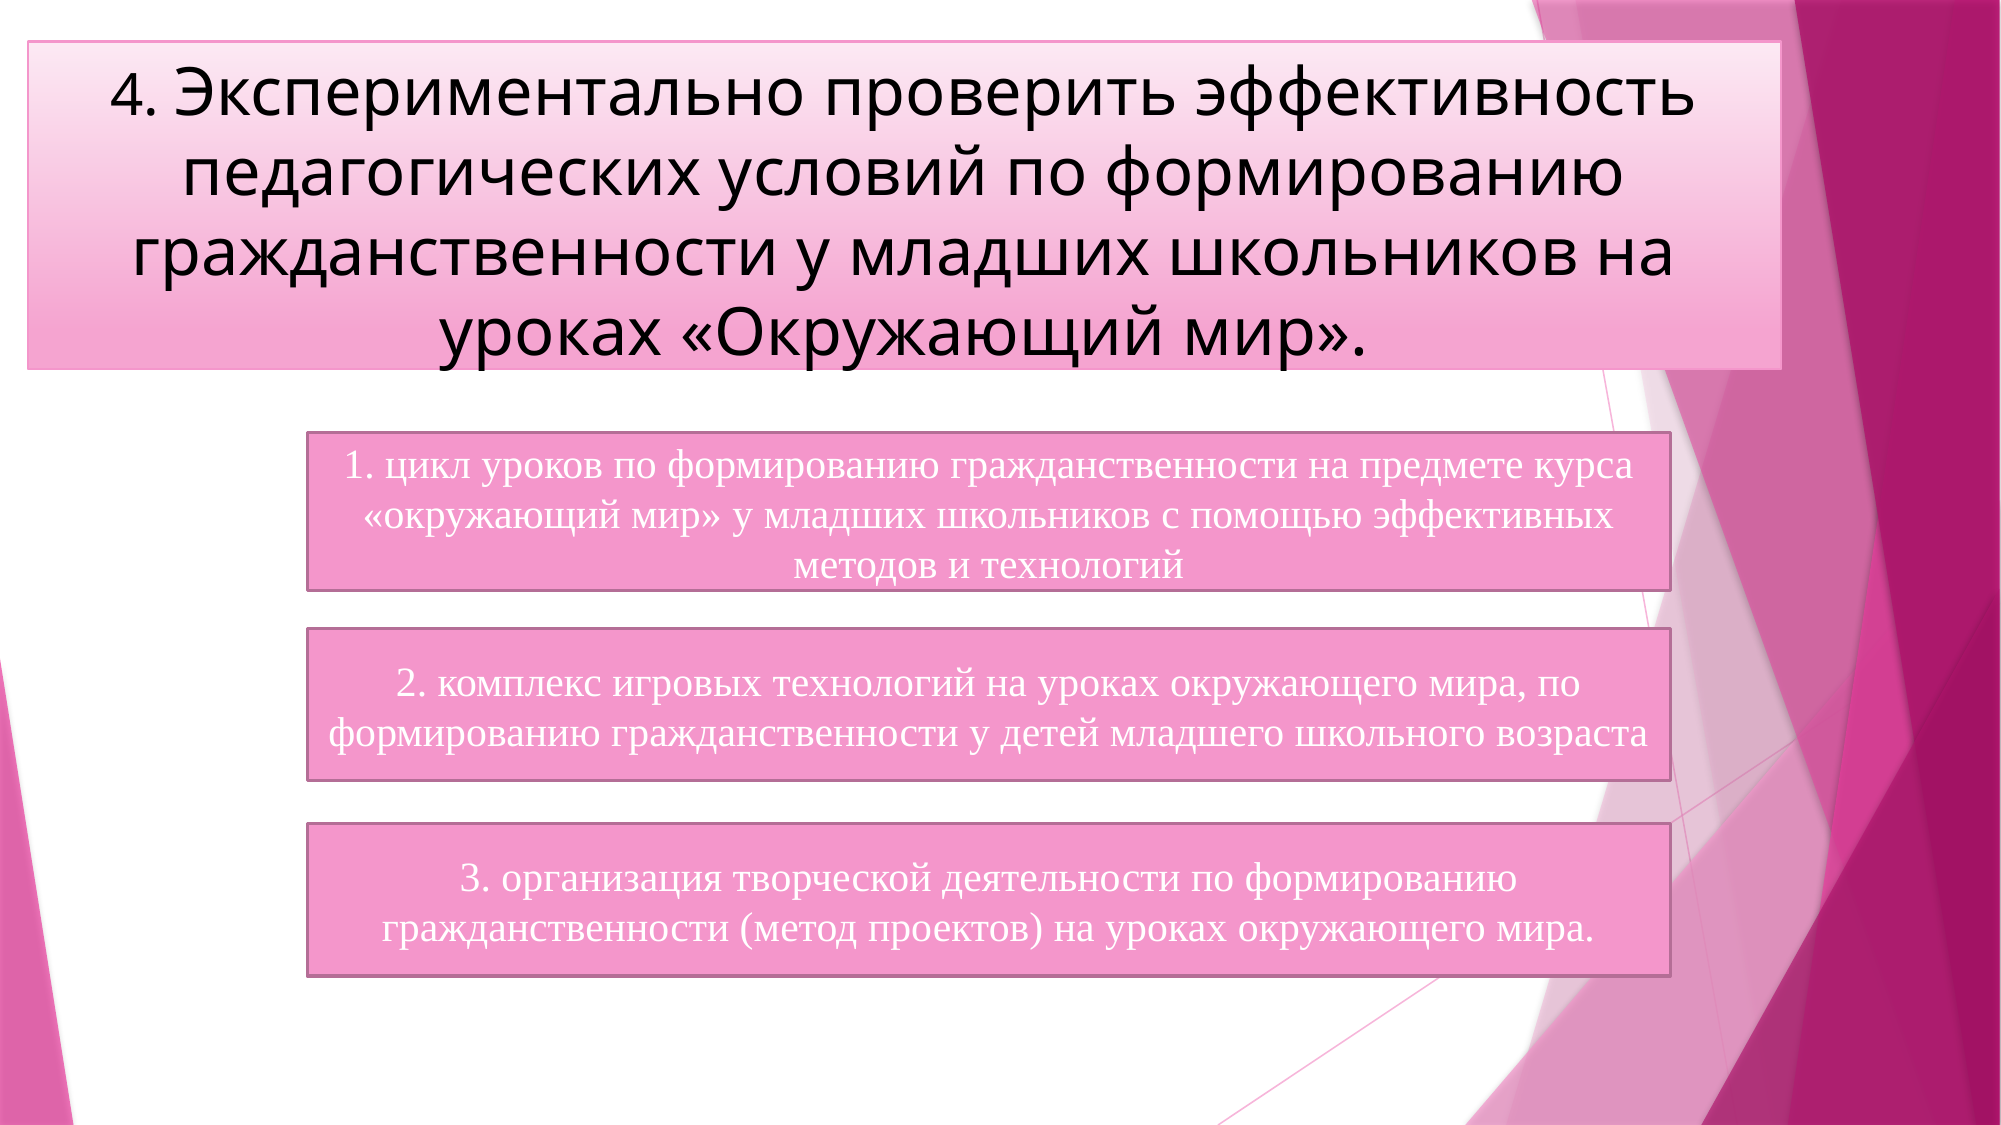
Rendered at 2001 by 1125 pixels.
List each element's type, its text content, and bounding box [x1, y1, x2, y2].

text_box 2. комплекс игровых технологий на уроках окружающего мира, по формированию гражданственности у детей младшего школьного возраста [306, 627, 1672, 782]
text_box 3. организация творческой деятельности по формированию гражданственности (метод проектов) на уроках окружающего мира. [306, 822, 1672, 978]
title 4. Экспериментально проверить эффективность педагогических условий по формированию гражданственности у младших школьников на уроках «Окружающий мир». [27, 40, 1782, 370]
text_box 1. цикл уроков по формированию гражданственности на предмете курса «окружающий мир» у младших школьников с помощью эффективных методов и технологий [306, 431, 1672, 592]
